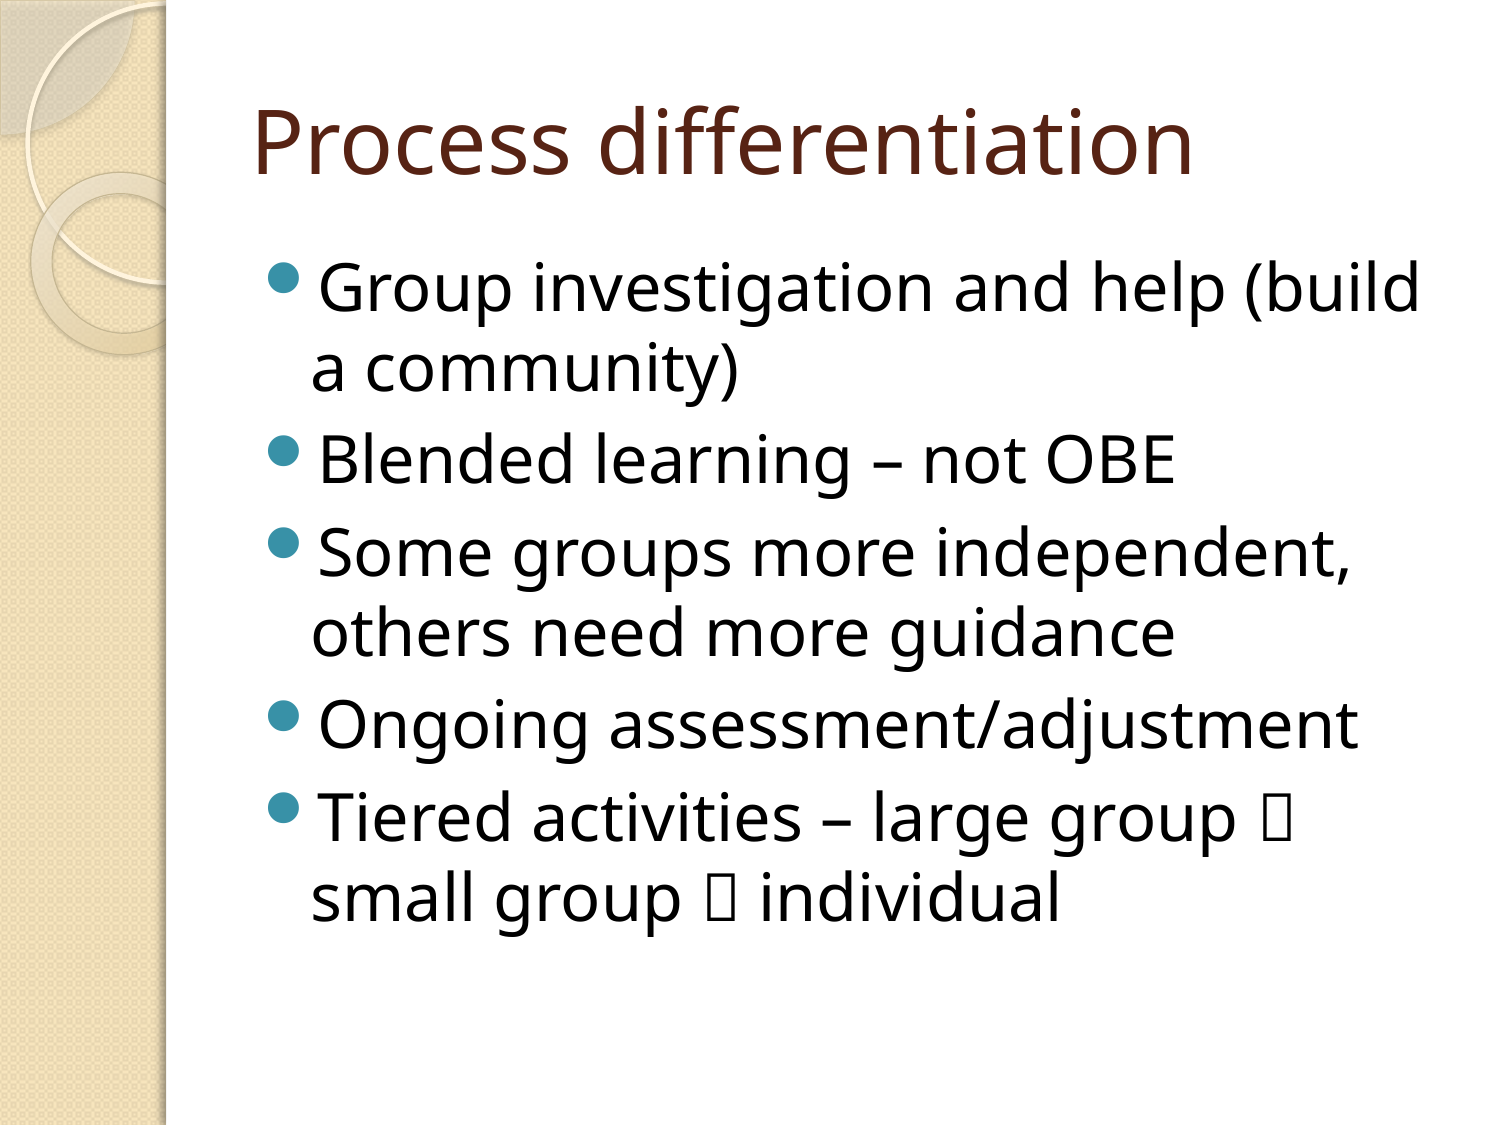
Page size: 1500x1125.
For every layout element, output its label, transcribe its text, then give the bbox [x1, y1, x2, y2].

title Process differentiation [235, 45, 1466, 233]
list Group investigation and help (build a community) Blended learning – not OBE Some groups more independent, others need more guidance Ongoing assessment/adjustment Tiered activities – large group  small group  individual [235, 237, 1466, 1025]
